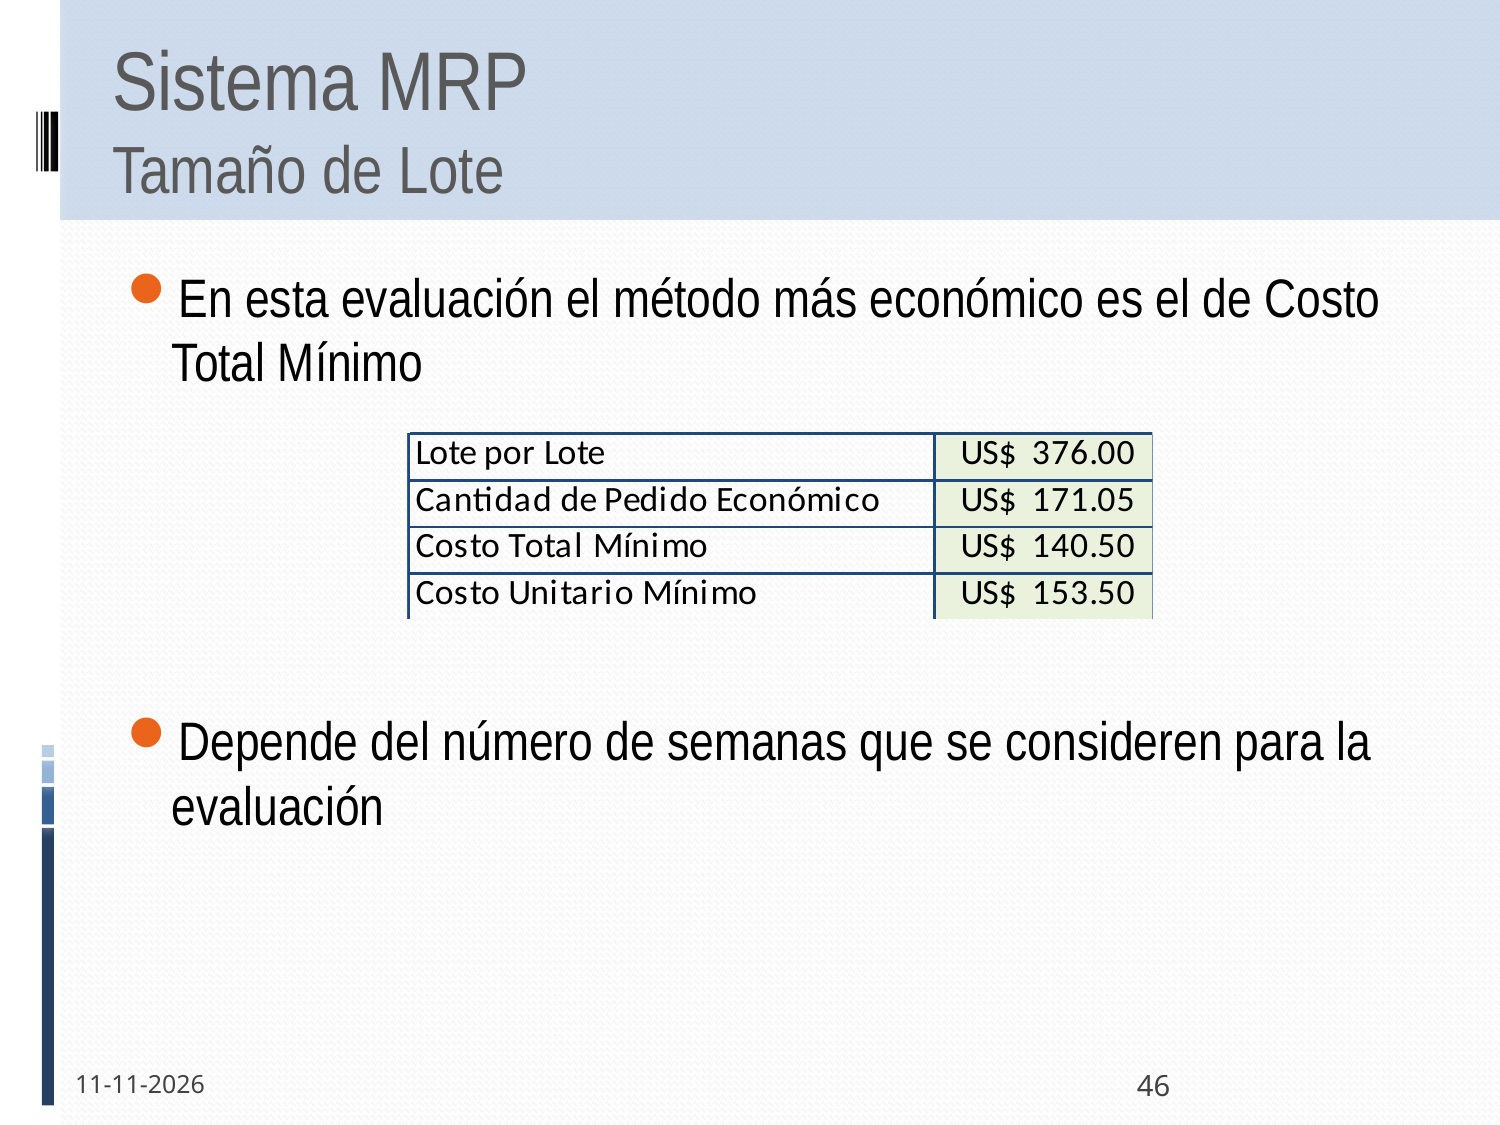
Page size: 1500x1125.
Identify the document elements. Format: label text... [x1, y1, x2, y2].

list En esta evaluación el método más económico es el de Costo Total Mínimo Depende del número de semanas que se consideren para la evaluación [111, 255, 1436, 1038]
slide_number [75, 1042, 243, 1103]
picture [407, 432, 1156, 622]
title Sistema MRP Tamaño de Lote [111, 18, 1436, 207]
slide_number 46 [1045, 1046, 1171, 1107]
